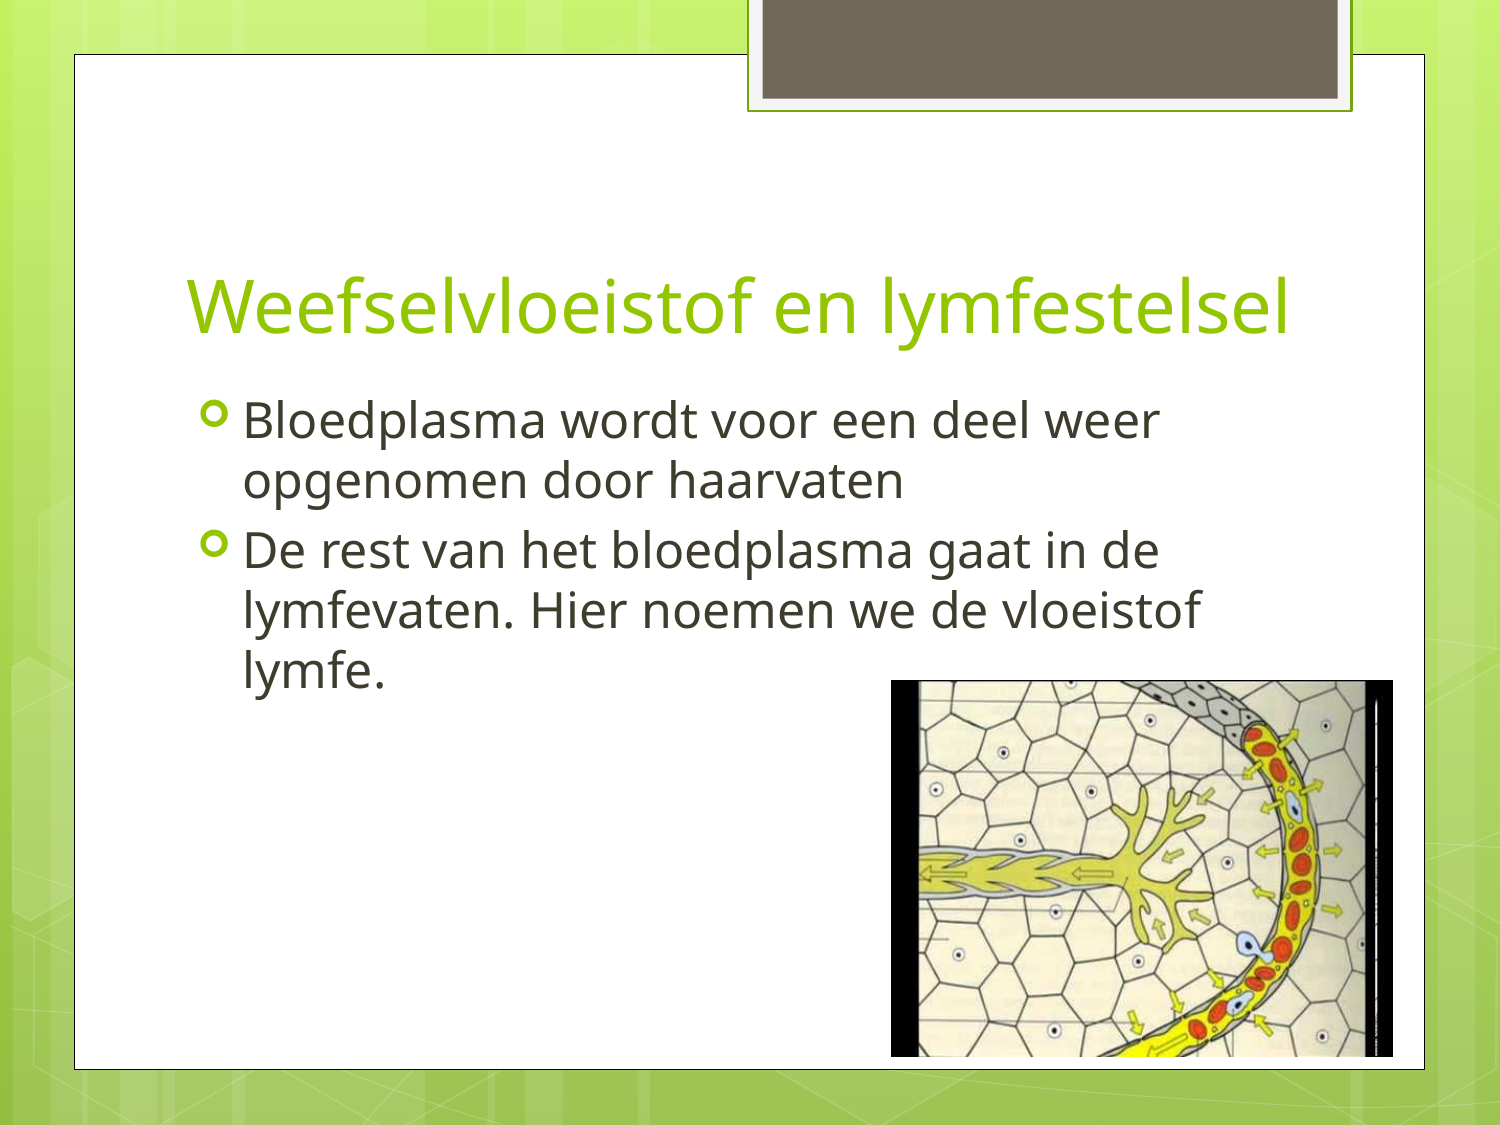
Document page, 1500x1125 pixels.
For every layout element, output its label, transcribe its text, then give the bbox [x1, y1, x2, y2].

title Weefselvloeistof en lymfestelsel [171, 168, 1324, 357]
list Bloedplasma wordt voor een deel weer opgenomen door haarvaten De rest van het bloedplasma gaat in de lymfevaten. Hier noemen we de vloeistof lymfe. [171, 381, 1283, 957]
picture [891, 680, 1393, 1057]
